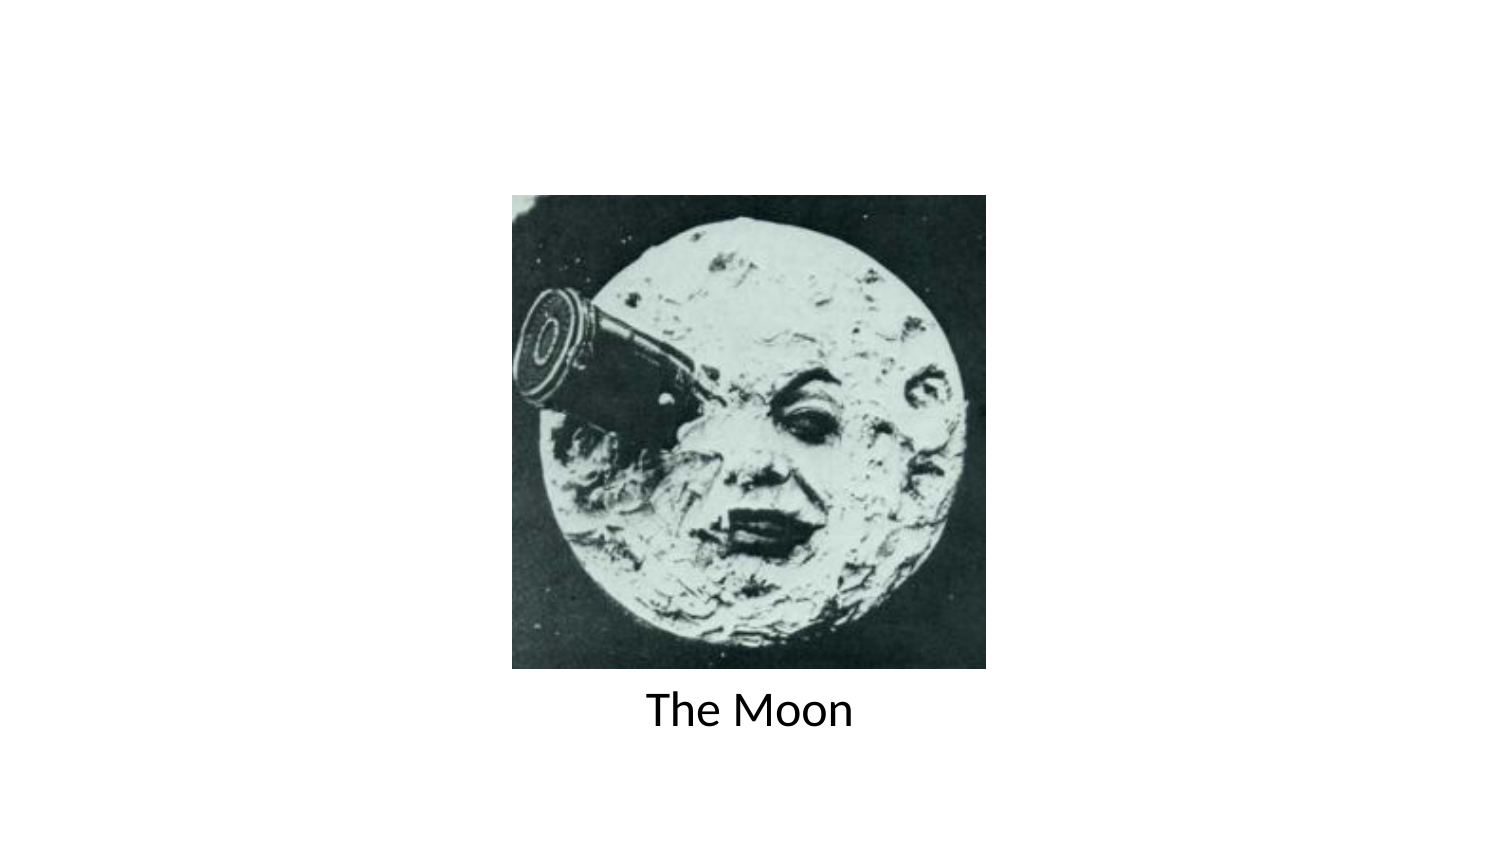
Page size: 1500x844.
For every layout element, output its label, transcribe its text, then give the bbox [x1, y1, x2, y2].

list The Moon [75, 668, 1425, 753]
picture [512, 195, 986, 669]
